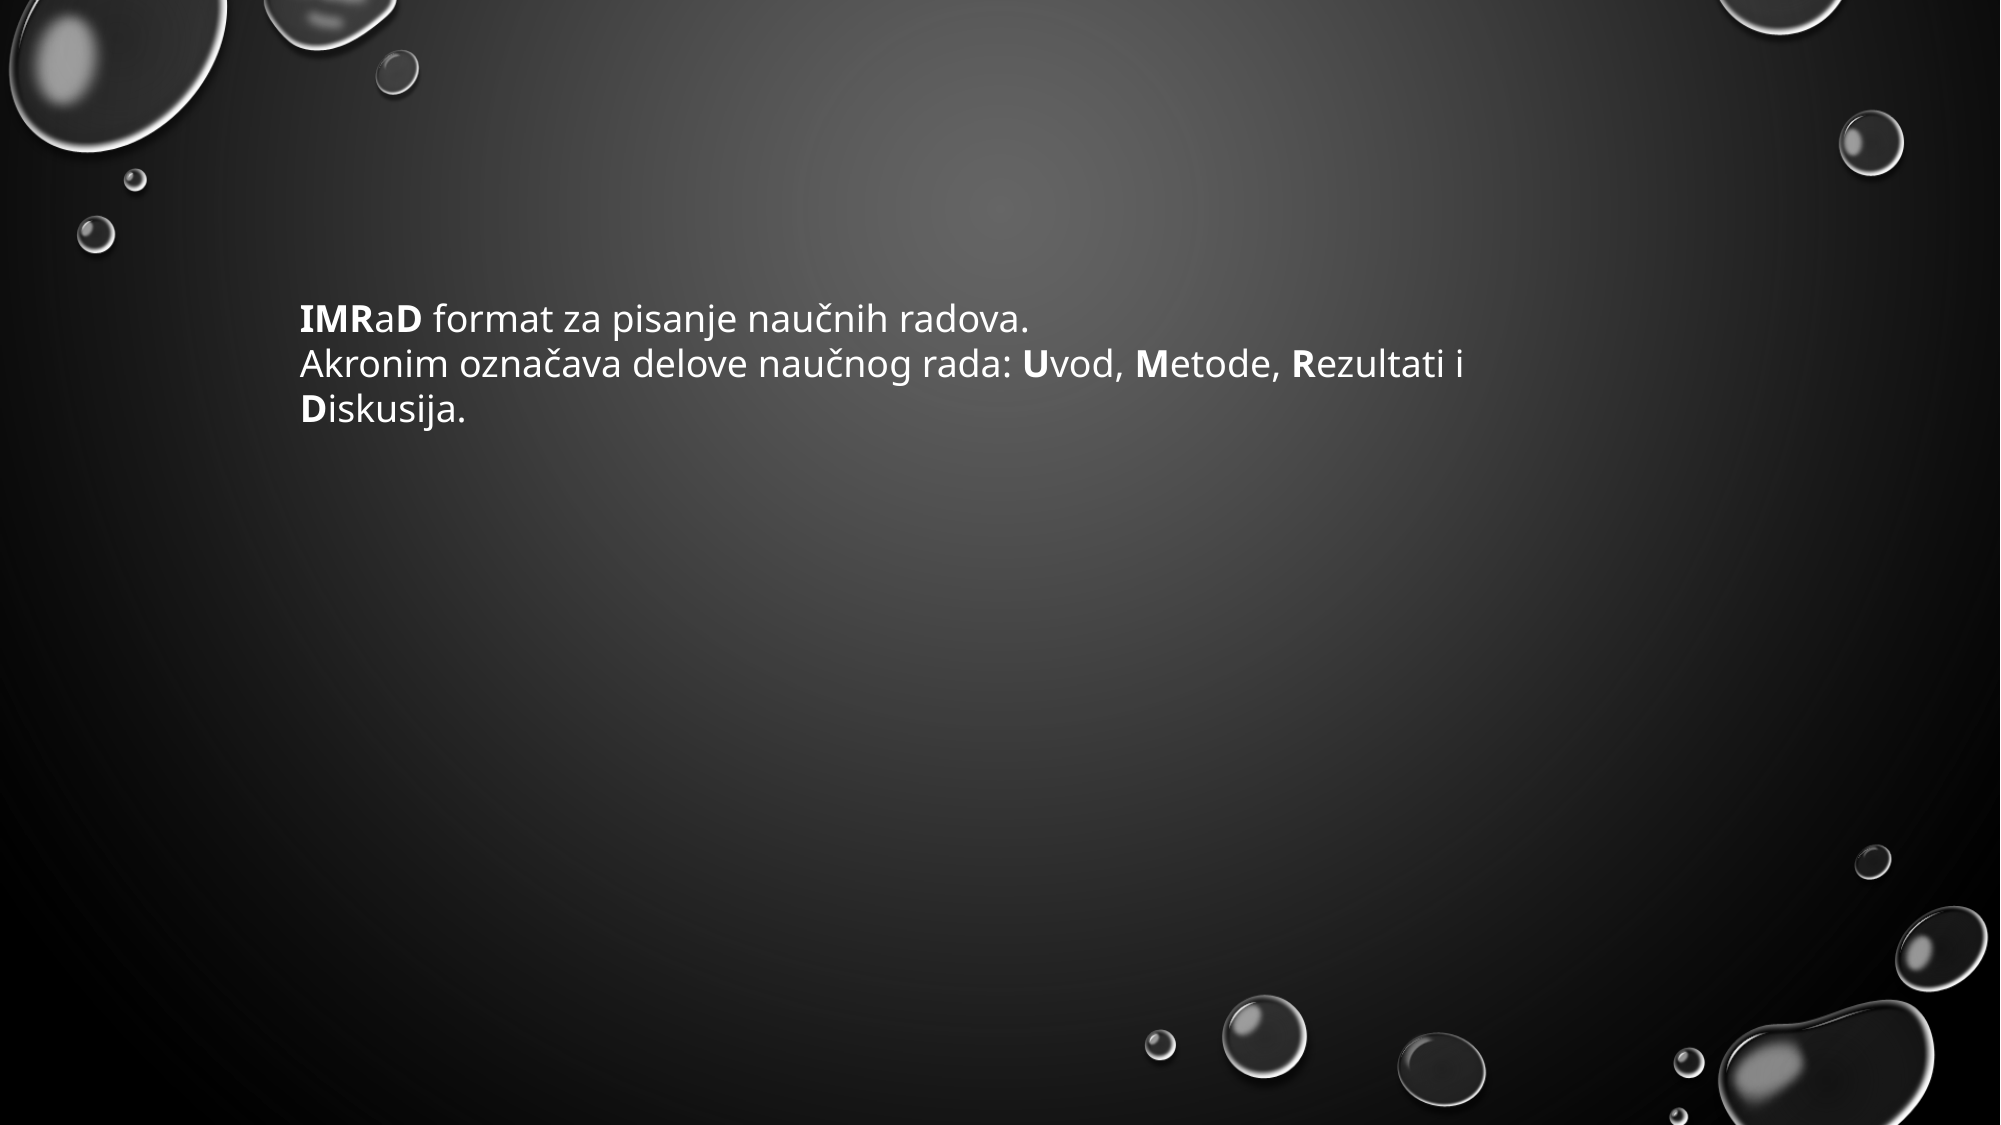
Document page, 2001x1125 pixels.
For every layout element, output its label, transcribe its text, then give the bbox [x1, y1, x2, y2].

picture [0, 0, 2000, 1125]
text_box IMRaD format za pisanje naučnih radova. Akronim označava delove naučnog rada: Uvod, Metode, Rezultati i Diskusija. [285, 287, 1632, 438]
